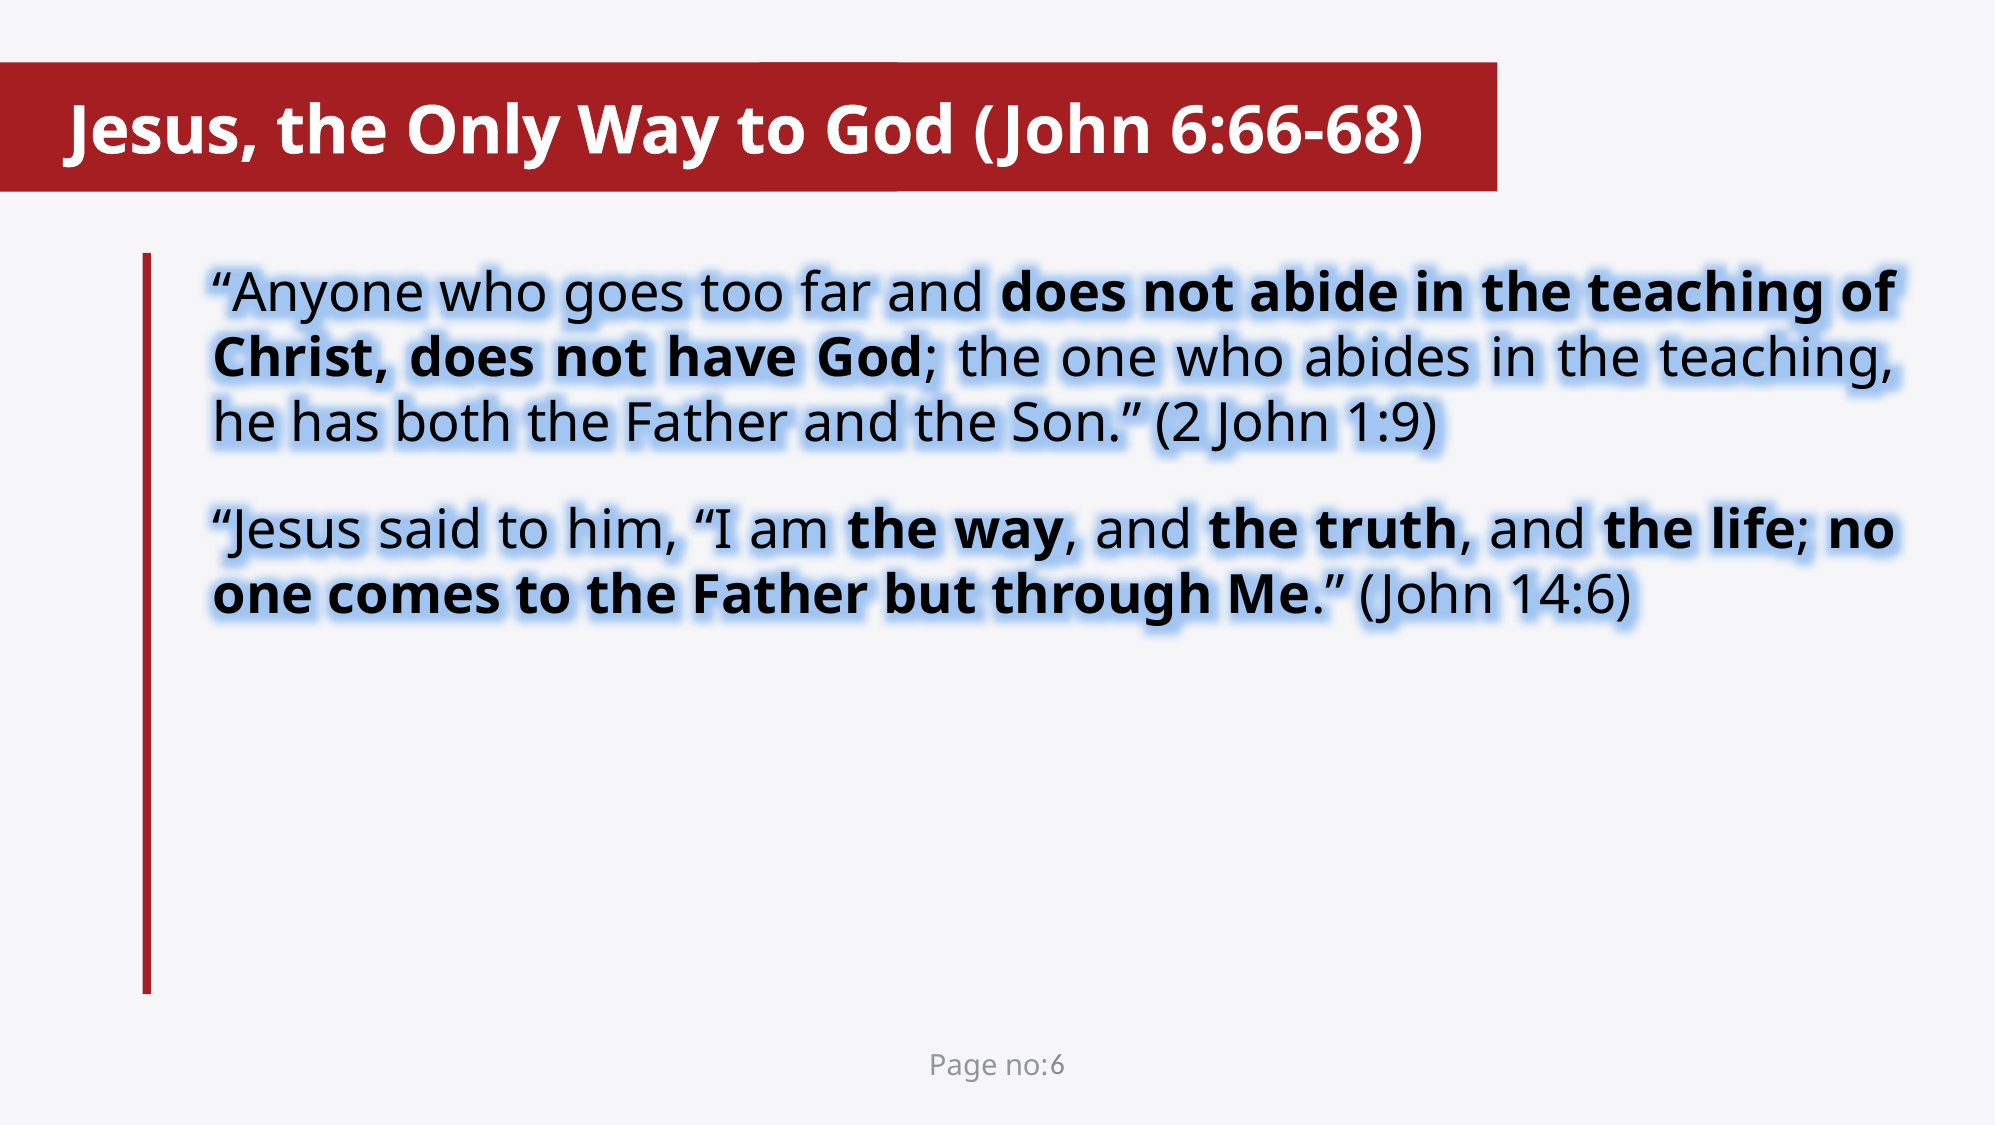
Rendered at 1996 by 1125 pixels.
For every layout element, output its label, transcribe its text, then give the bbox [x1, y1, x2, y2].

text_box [1, 62, 1598, 192]
text_box “Jesus said to him, “I am the way, and the truth, and the life; no one comes to the Father but through Me.” (John 14:6) [198, 487, 1911, 633]
text_box “Anyone who goes too far and does not abide in the teaching of Christ, does not have God; the one who abides in the teaching, he has both the Father and the Son.” (2 John 1:9) [198, 249, 1911, 460]
